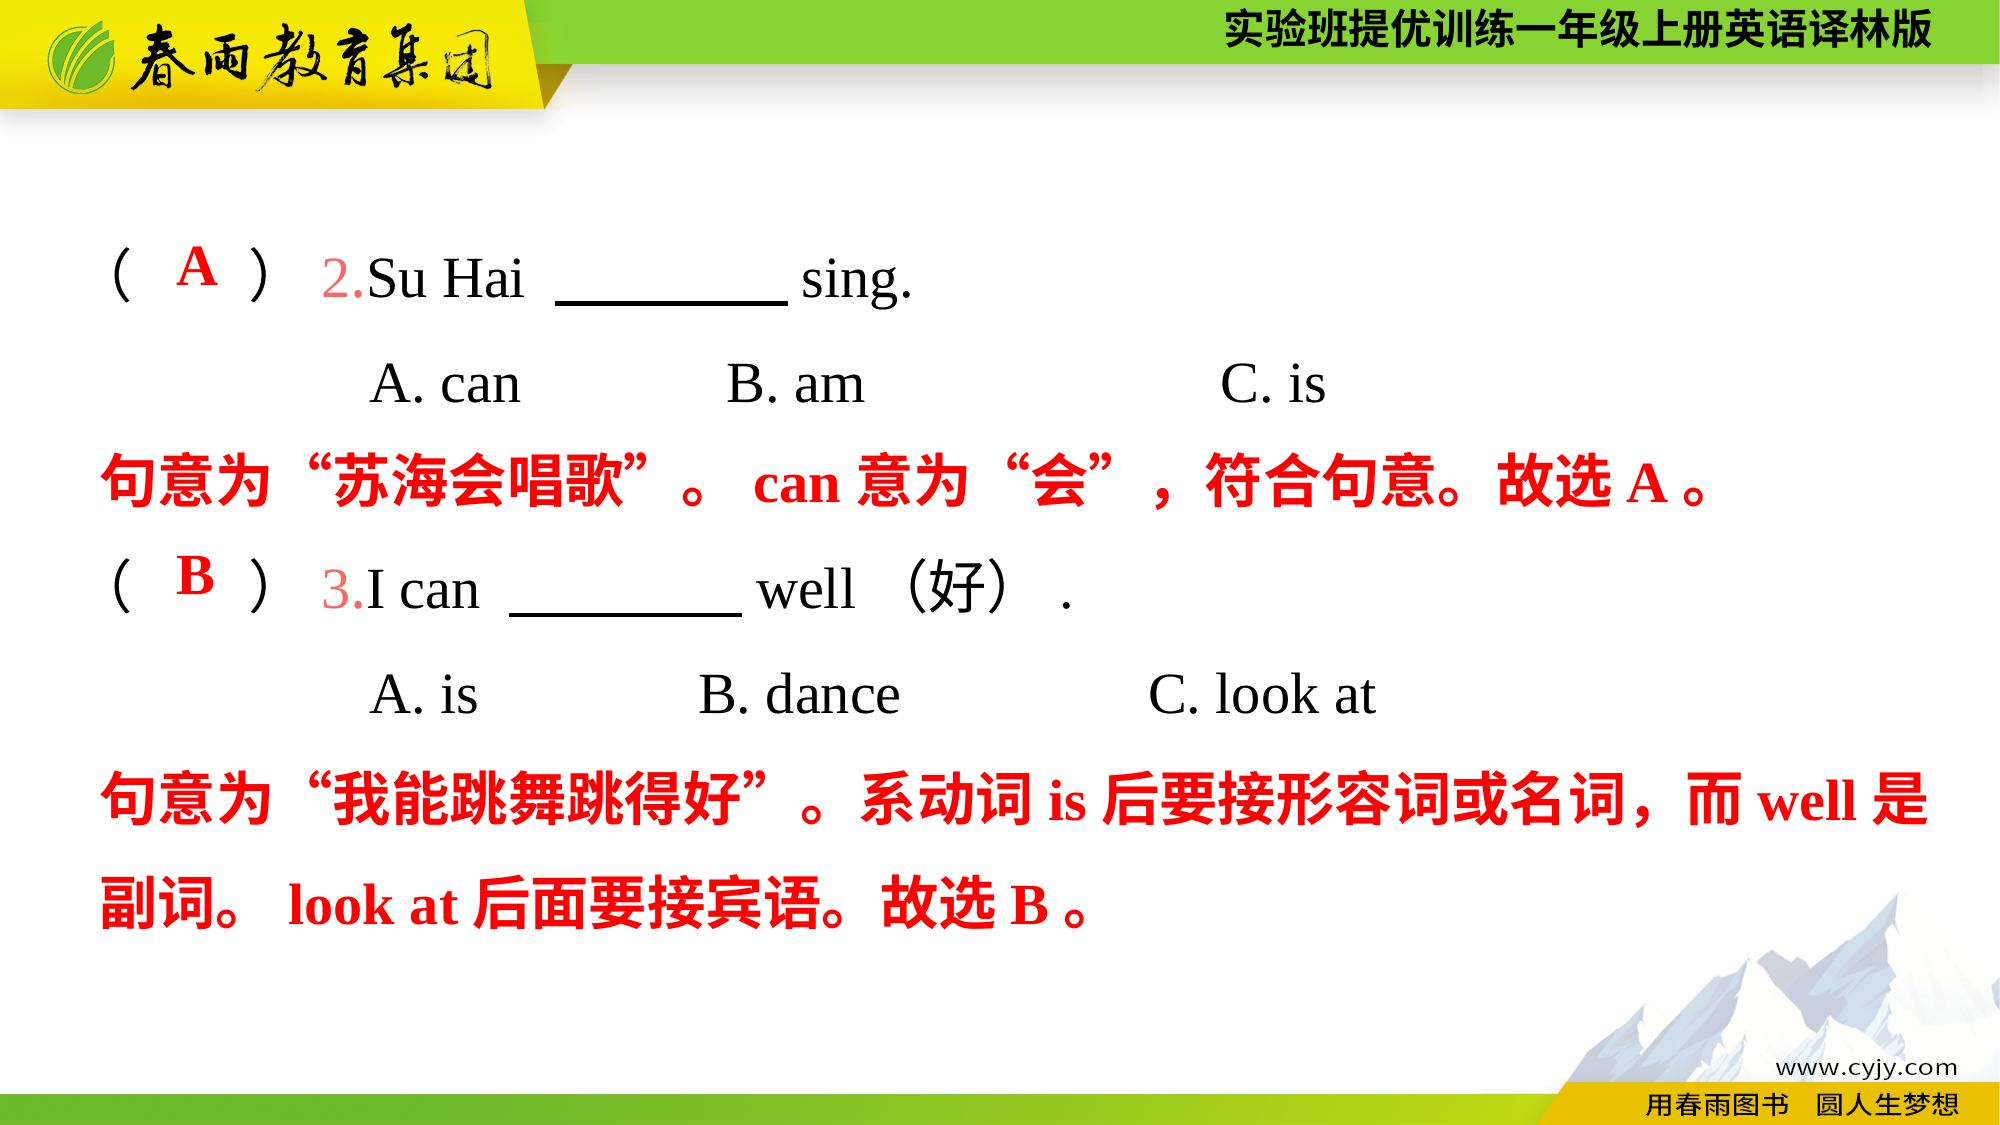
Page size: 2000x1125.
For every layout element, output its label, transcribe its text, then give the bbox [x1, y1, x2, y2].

text_box A [161, 219, 234, 305]
text_box 句意为“我能跳舞跳得好”。系动词is后要接形容词或名词，而well是副词。look at后面要接宾语。故选B。 [84, 719, 1945, 945]
text_box B [161, 528, 231, 614]
picture [0, 0, 2000, 1125]
text_box 句意为“苏海会唱歌”。can意为“会”，符合句意。故选A。 [84, 401, 1969, 522]
list （ ）2.Su Hai sing. A. can B. am C. is [59, 196, 1944, 424]
text_box （ ）3.I can well（好）. A. is B. dance C. look at [59, 507, 1944, 733]
